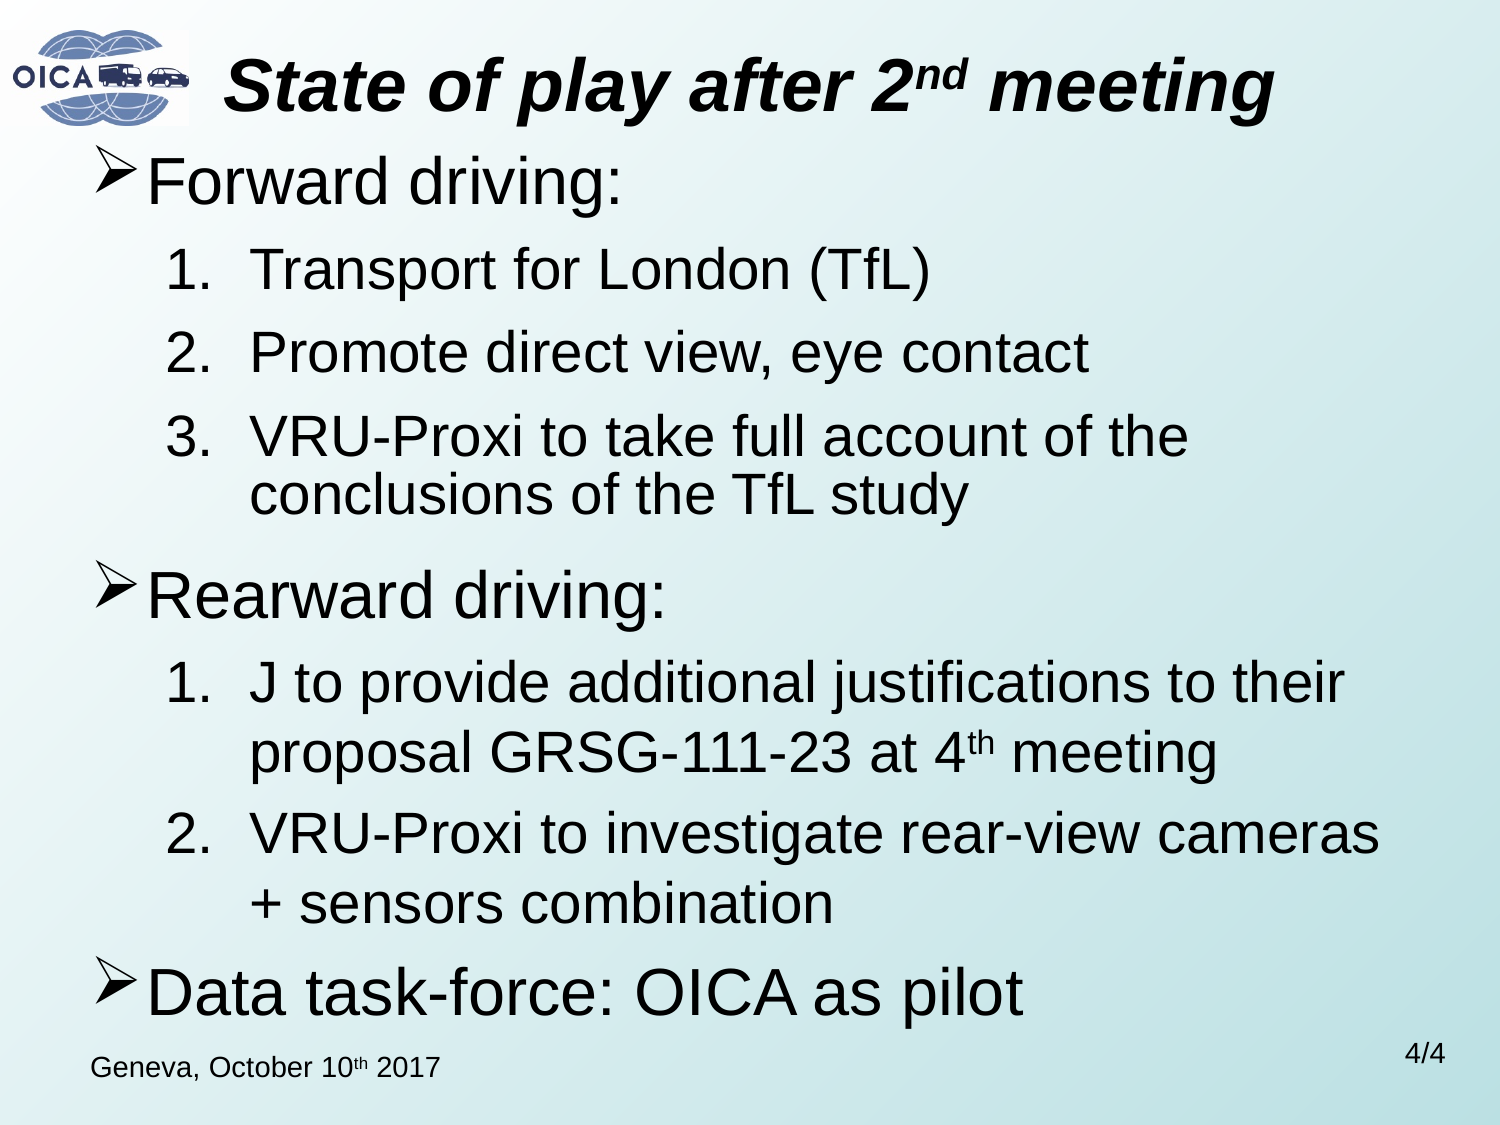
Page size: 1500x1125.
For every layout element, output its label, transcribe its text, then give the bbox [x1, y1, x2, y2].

title State of play after 2nd meeting [75, 12, 1425, 151]
list Forward driving: Transport for London (TfL) Promote direct view, eye contact VRU-Proxi to take full account of the conclusions of the TfL study Rearward driving: J to provide additional justifications to their proposal GRSG-111-23 at 4th meeting VRU-Proxi to investigate rear-view cameras + sensors combination Data task-force: OICA as pilot [75, 151, 1425, 1084]
picture [0, 30, 75, 126]
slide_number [75, 1041, 549, 1109]
